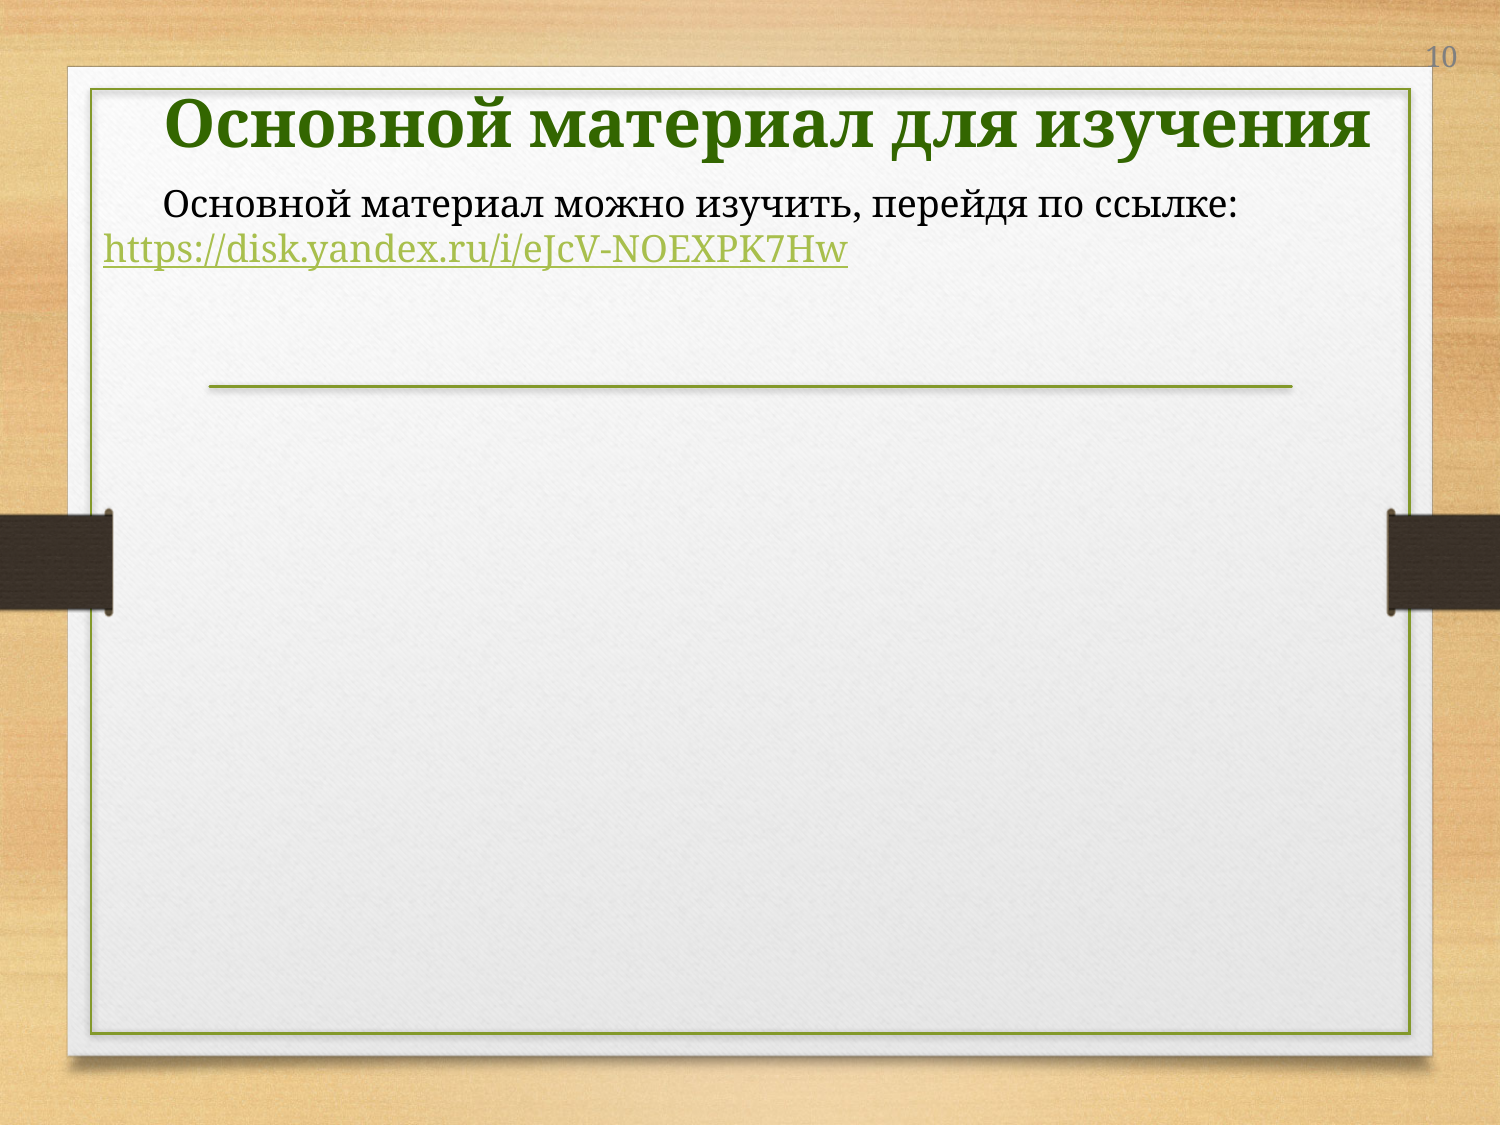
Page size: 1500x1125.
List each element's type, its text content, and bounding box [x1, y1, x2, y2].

text_box Основной материал можно изучить, перейдя по ссылке: https://disk.yandex.ru/i/eJcV-NOEXPK7Hw [88, 172, 1447, 329]
picture [0, 0, 1500, 1125]
text_box Основной материал для изучения [111, 60, 1425, 172]
text_box [1364, 30, 1473, 91]
